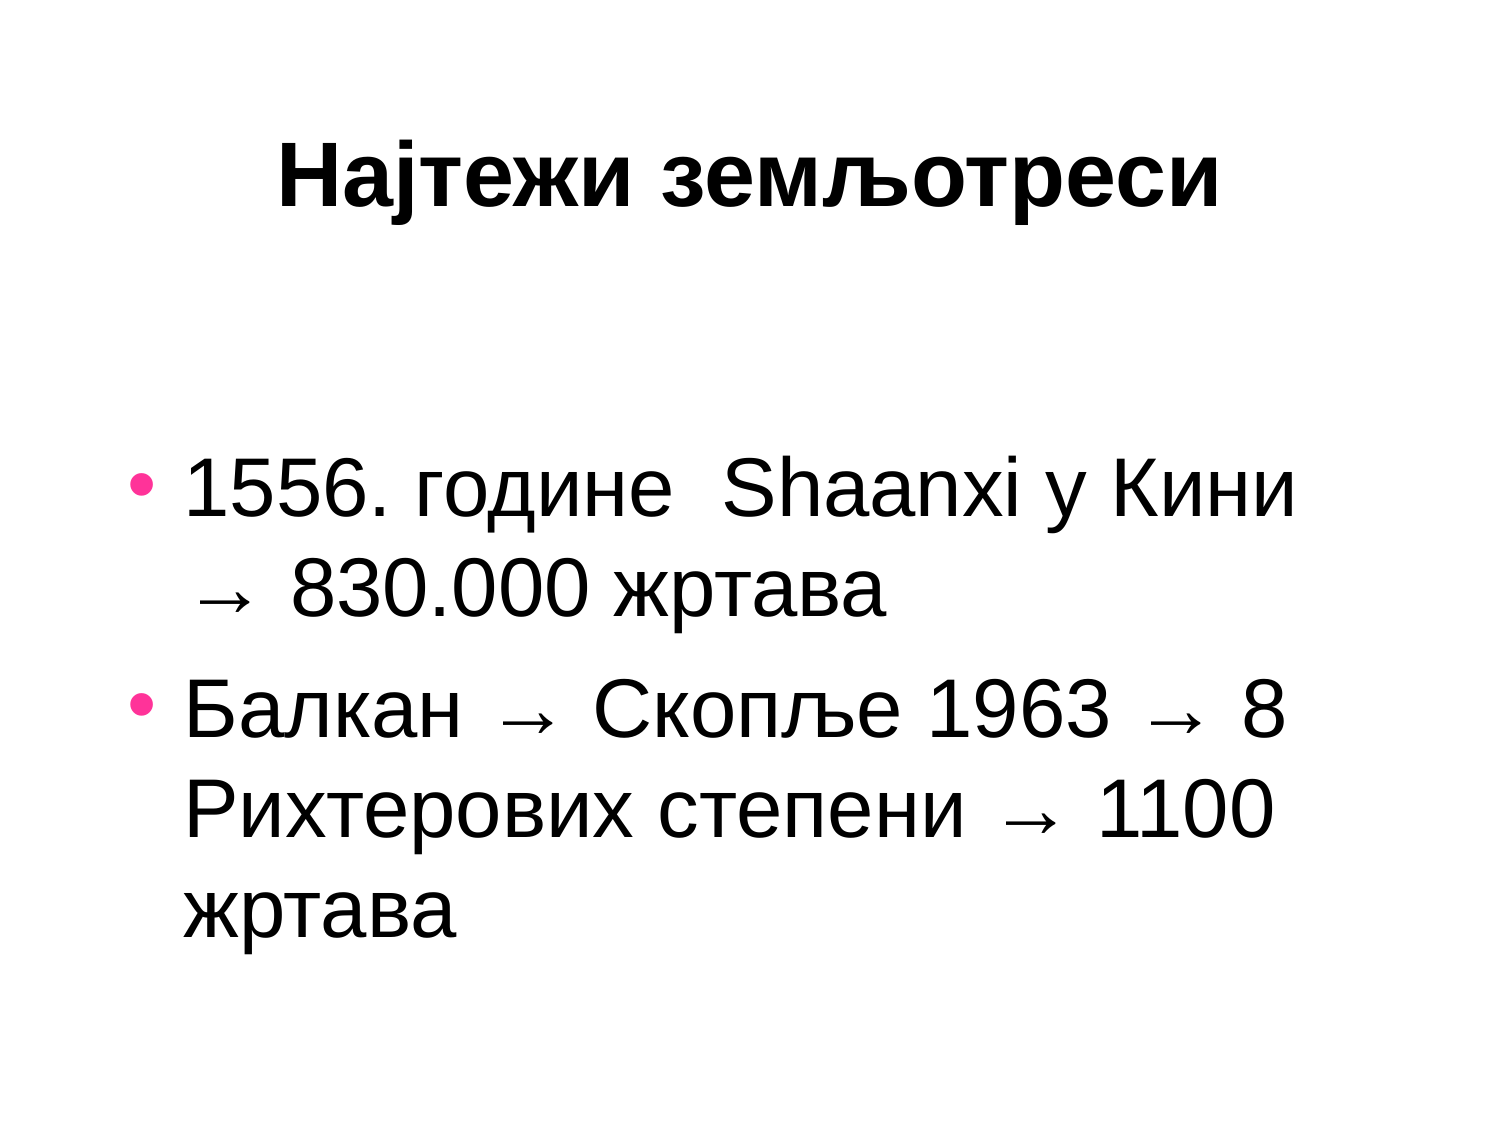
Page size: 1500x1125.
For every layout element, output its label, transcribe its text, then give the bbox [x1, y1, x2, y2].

list 1556. године Shaanxi у Кини → 830.000 жртава Балкан → Скопље 1963 → 8 Рихтерових степени → 1100 жртава [112, 324, 1388, 1000]
title Најтежи земљотреси [112, 49, 1388, 290]
